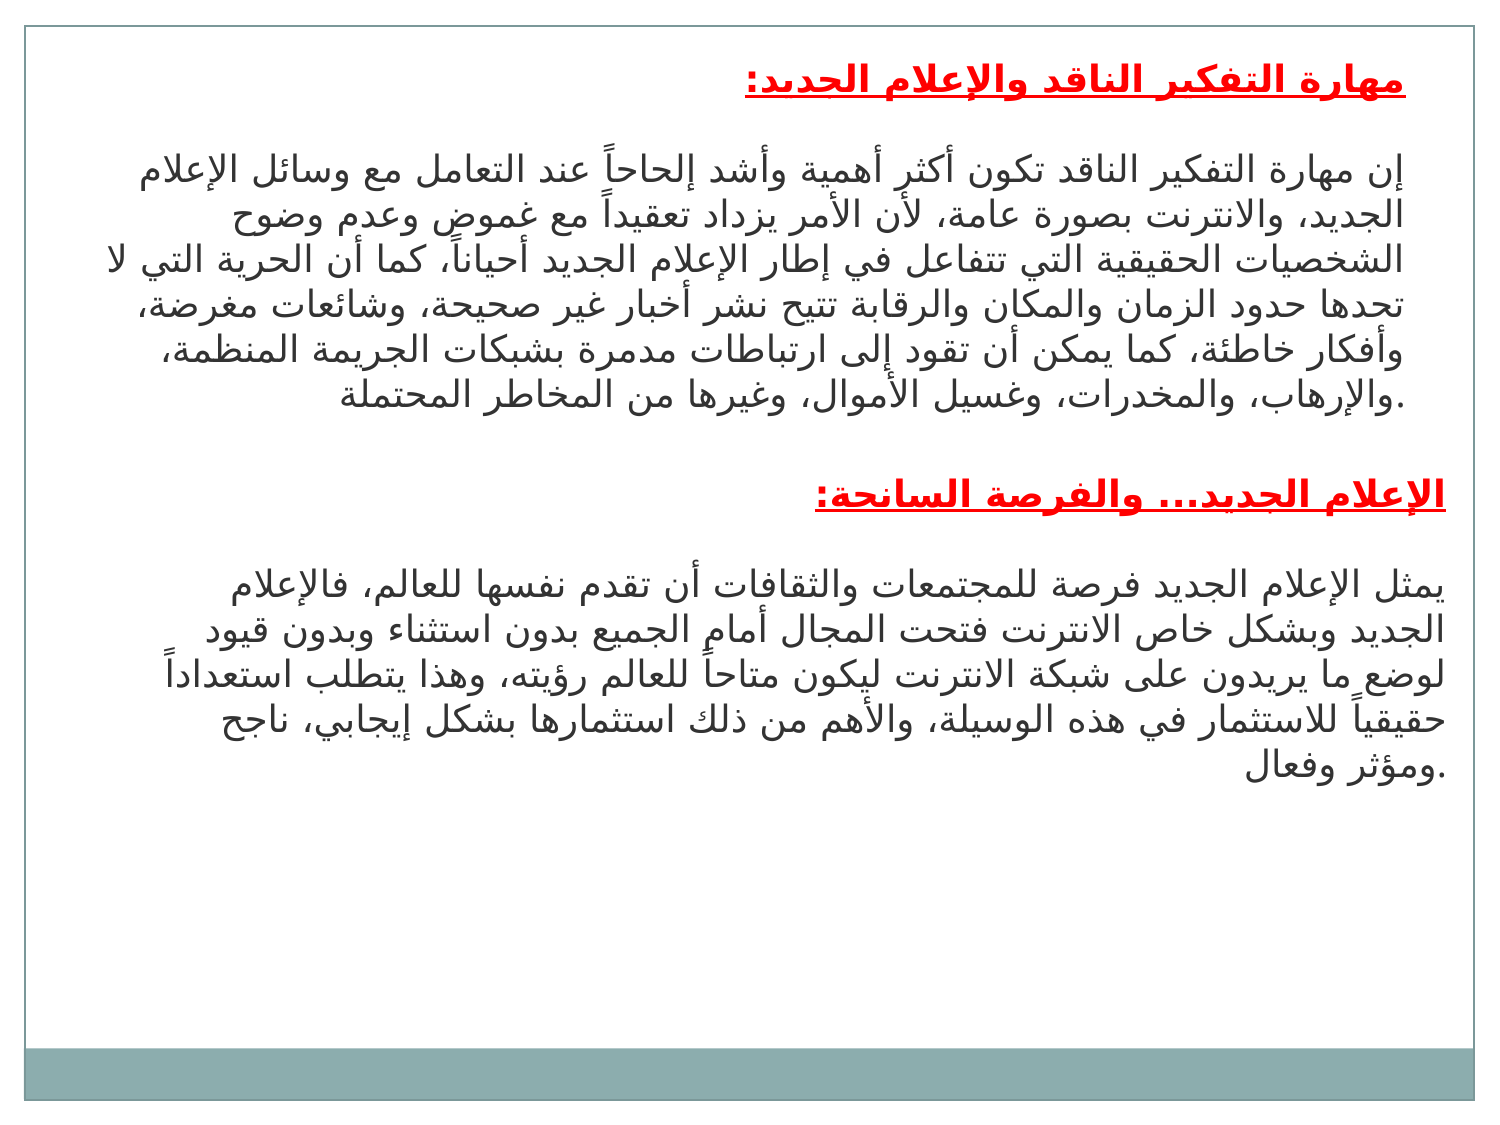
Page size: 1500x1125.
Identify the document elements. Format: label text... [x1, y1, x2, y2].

text_box مهارة التفكير الناقد والإعلام الجديد: إن مهارة التفكير الناقد تكون أكثر أهمية وأشد إلحاحاً عند التعامل مع وسائل الإعلام الجديد، والانترنت بصورة عامة، لأن الأمر يزداد تعقيداً مع غموض وعدم وضوح الشخصيات الحقيقية التي تتفاعل في إطار الإعلام الجديد أحياناً، كما أن الحرية التي لا تحدها حدود الزمان والمكان والرقابة تتيح نشر أخبار غير صحيحة، وشائعات مغرضة، وأفكار خاطئة، كما يمكن أن تقود إلى ارتباطات مدمرة بشبكات الجريمة المنظمة، والإرهاب، والمخدرات، وغسيل الأموال، وغيرها من المخاطر المحتملة. [100, 55, 1406, 416]
text_box الإعلام الجديد... والفرصة السانحة: يمثل الإعلام الجديد فرصة للمجتمعات والثقافات أن تقدم نفسها للعالم، فالإعلام الجديد وبشكل خاص الانترنت فتحت المجال أمام الجميع بدون استثناء وبدون قيود لوضع ما يريدون على شبكة الانترنت ليكون متاحاً للعالم رؤيته، وهذا يتطلب استعداداً حقيقياً للاستثمار في هذه الوسيلة، والأهم من ذلك استثمارها بشكل إيجابي، ناجح ومؤثر وفعال. [159, 469, 1447, 785]
